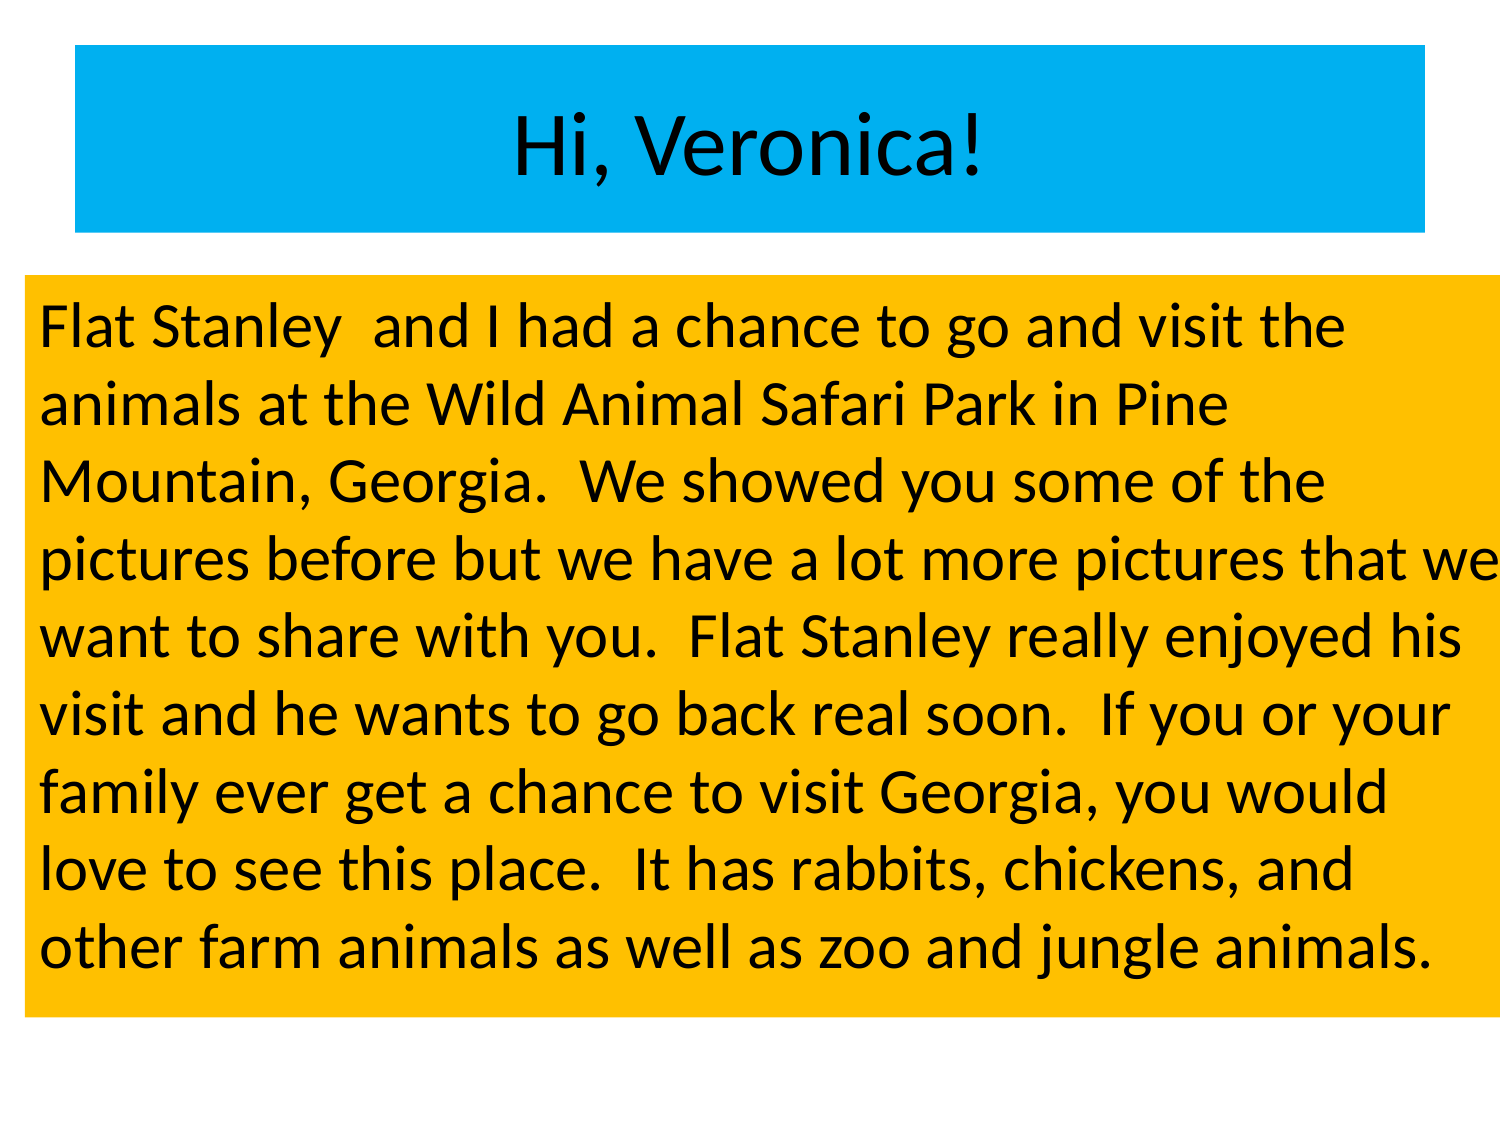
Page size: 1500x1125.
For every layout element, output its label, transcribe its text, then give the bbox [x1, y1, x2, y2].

list Flat Stanley and I had a chance to go and visit the animals at the Wild Animal Safari Park in Pine Mountain, Georgia. We showed you some of the pictures before but we have a lot more pictures that we want to share with you. Flat Stanley really enjoyed his visit and he wants to go back real soon. If you or your family ever get a chance to visit Georgia, you would love to see this place. It has rabbits, chickens, and other farm animals as well as zoo and jungle animals. [24, 275, 1500, 1018]
title Hi, Veronica! [75, 45, 1425, 233]
